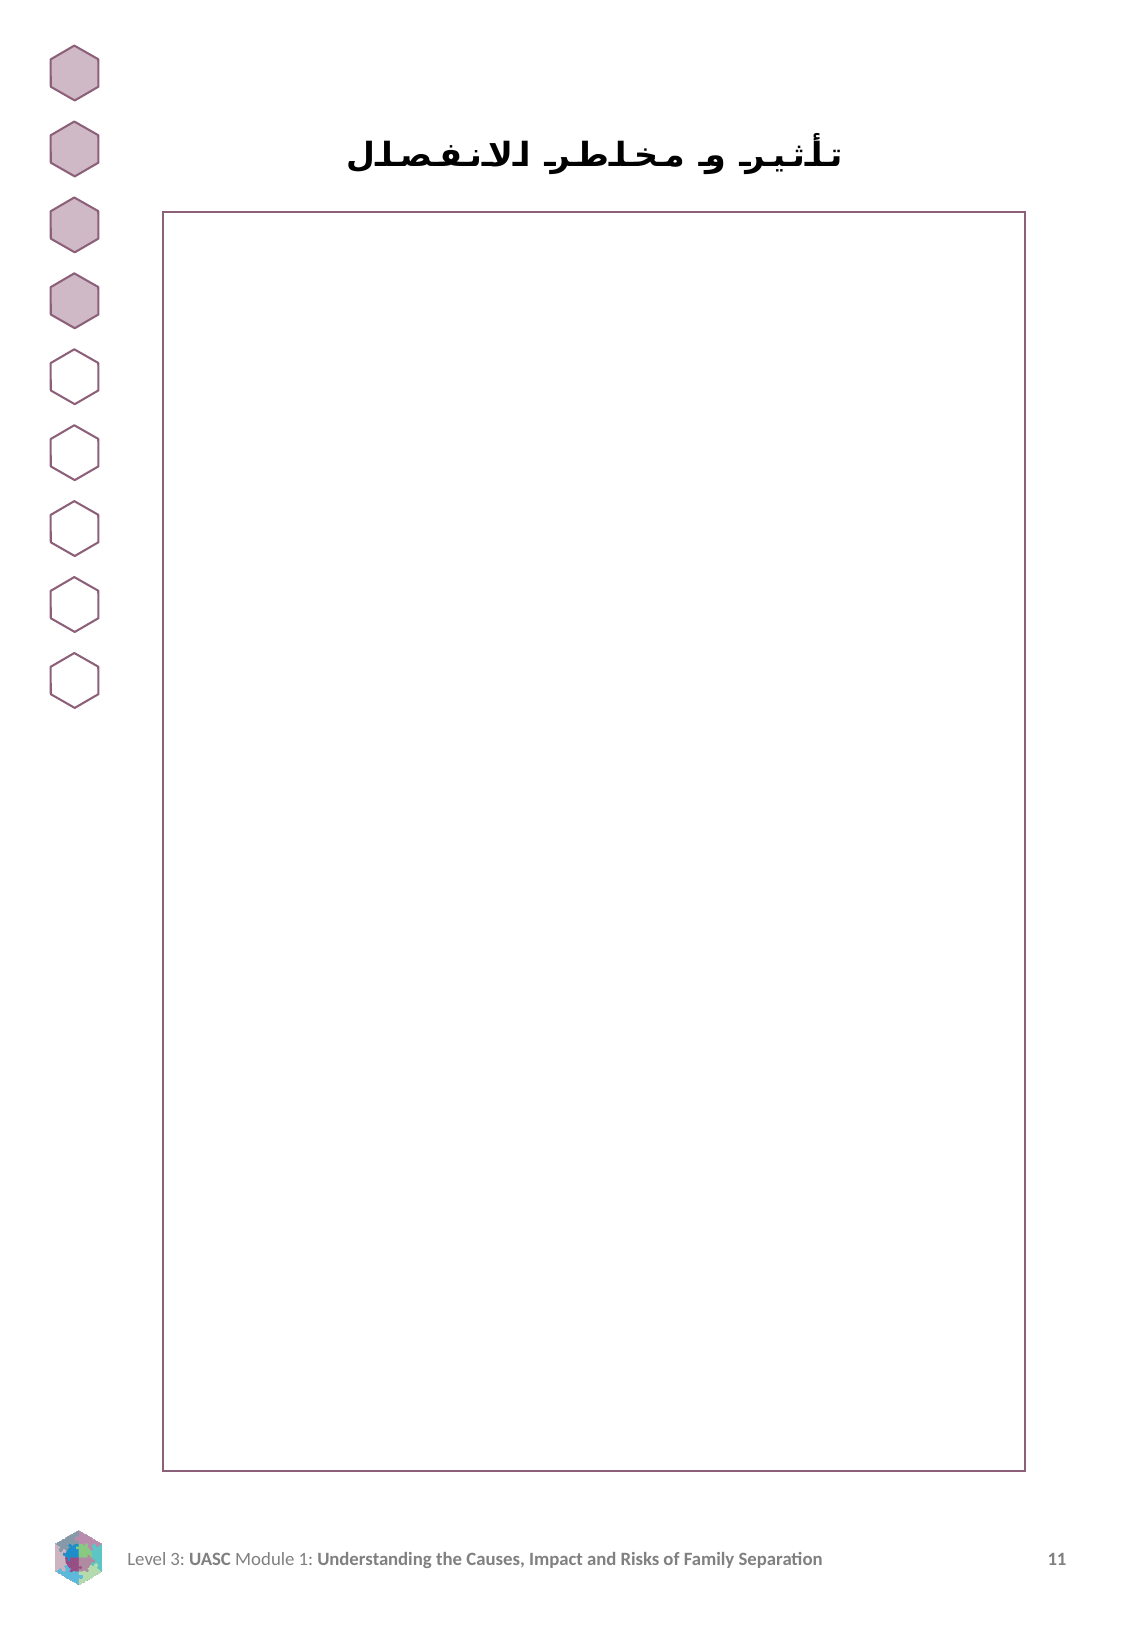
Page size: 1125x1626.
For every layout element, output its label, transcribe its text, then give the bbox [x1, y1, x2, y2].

picture [55, 1530, 102, 1585]
text_box [48, 195, 101, 255]
text_box [48, 271, 101, 331]
text_box [48, 347, 101, 406]
text_box [163, 211, 1026, 1471]
text_box [48, 119, 101, 179]
text_box [48, 575, 101, 634]
text_box [48, 423, 101, 482]
text_box [48, 499, 101, 558]
text_box [48, 651, 101, 710]
text_box [48, 43, 101, 103]
text_box تأثير و مخاطر الانفصال [191, 126, 998, 181]
